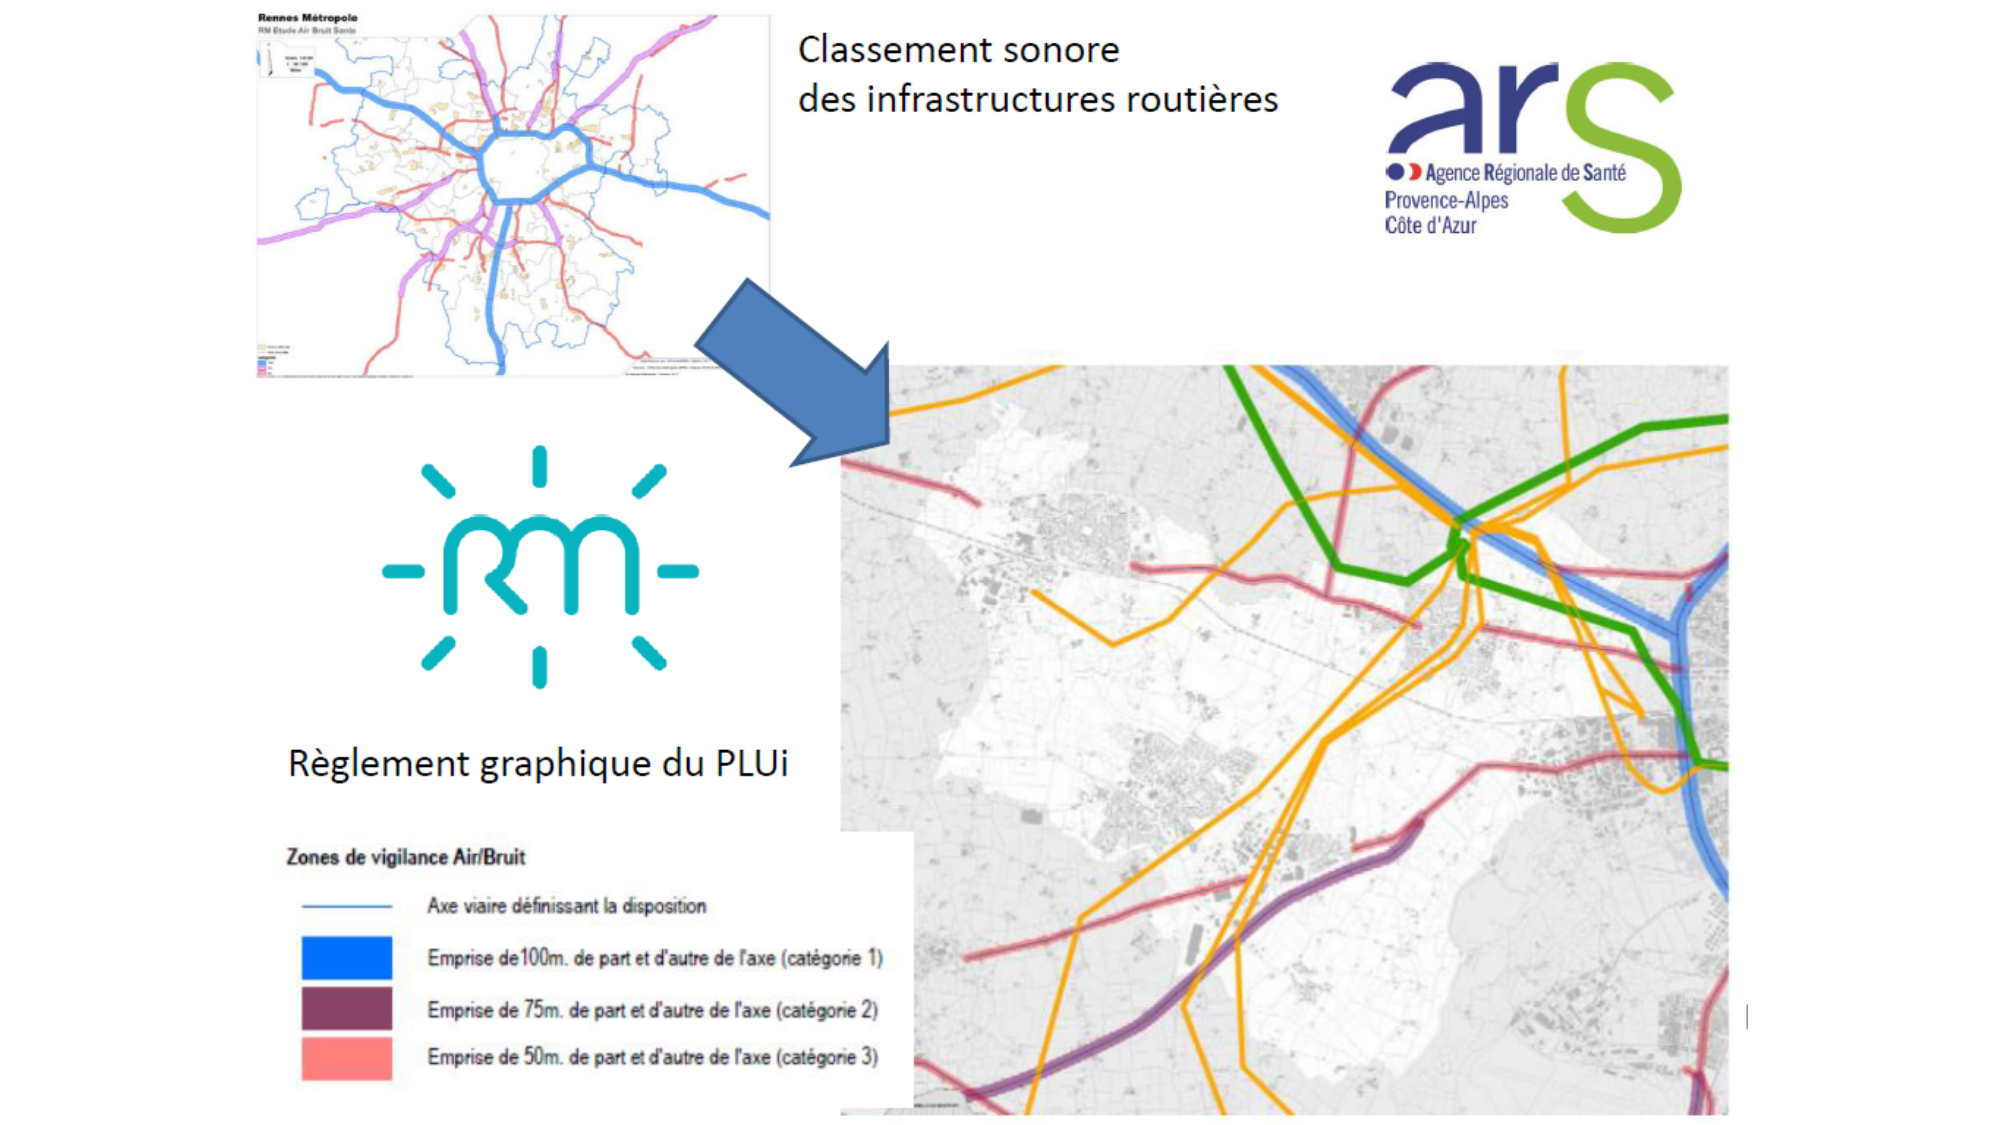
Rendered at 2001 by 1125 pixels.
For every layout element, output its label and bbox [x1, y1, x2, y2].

picture [243, 0, 1748, 1124]
